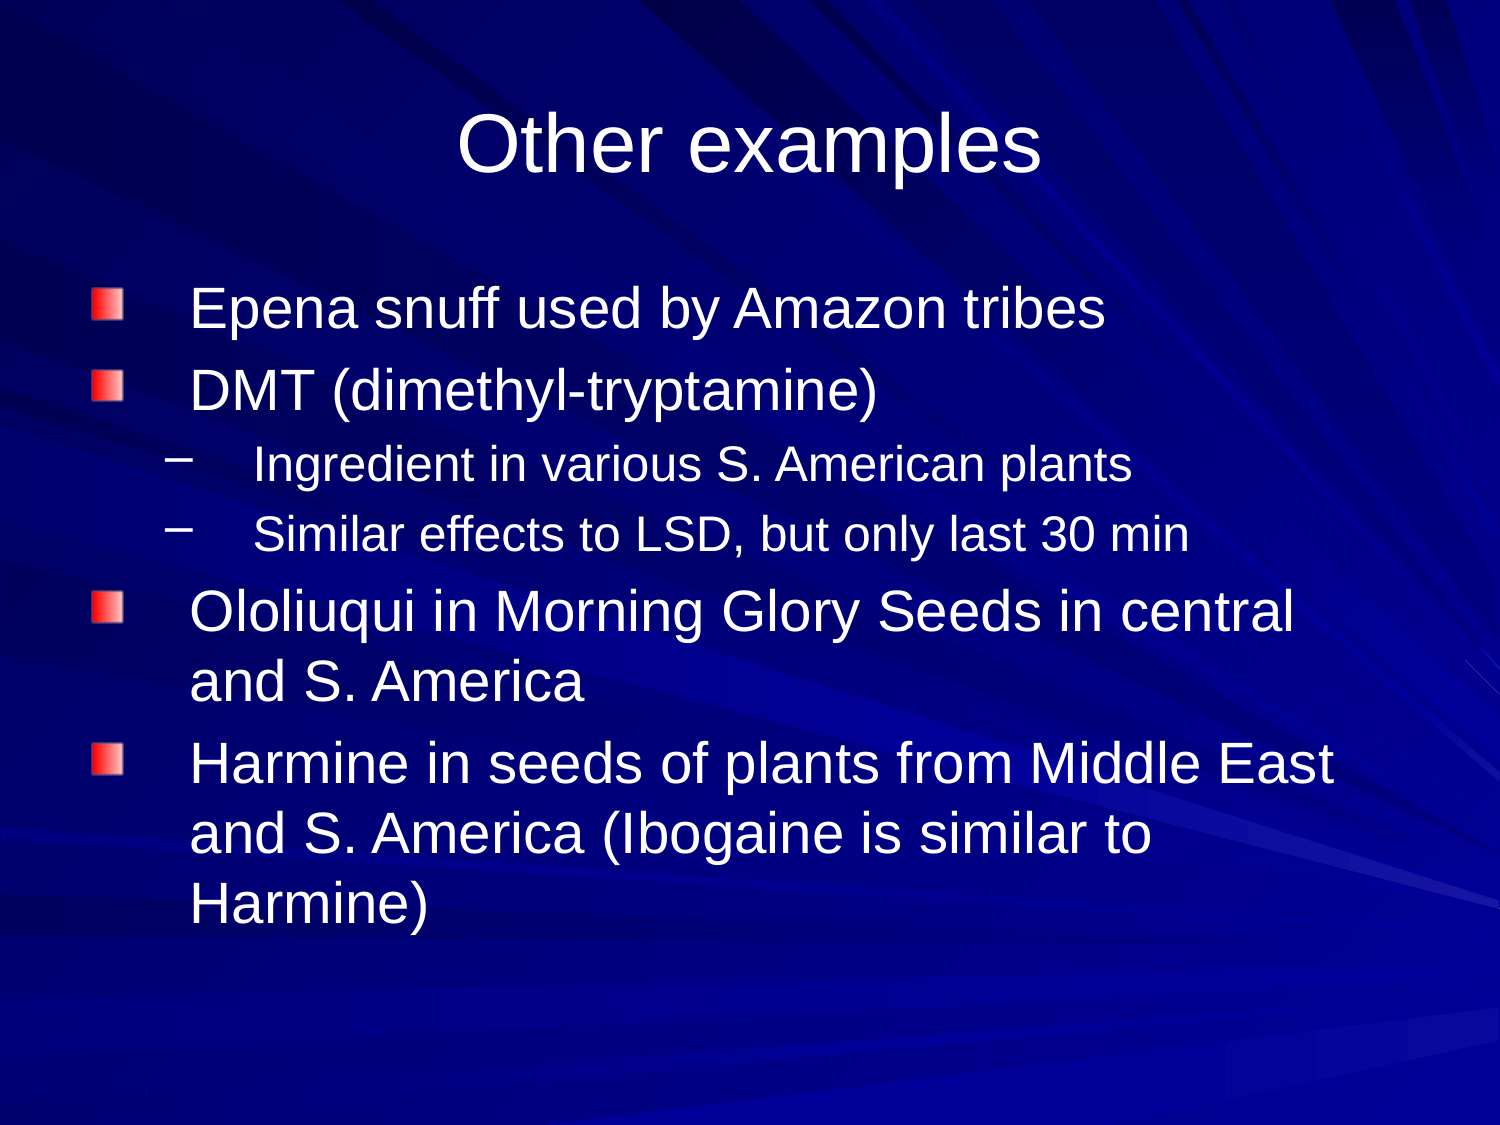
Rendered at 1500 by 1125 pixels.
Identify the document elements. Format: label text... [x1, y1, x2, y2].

title Other examples [74, 45, 1426, 234]
picture [90, 286, 127, 324]
picture [90, 741, 127, 779]
list Epena snuff used by Amazon tribes DMT (dimethyl-tryptamine) Ingredient in various S. American plants Similar effects to LSD, but only last 30 min Ololiuqui in Morning Glory Seeds in central and S. America Harmine in seeds of plants from Middle East and S. America (Ibogaine is similar to Harmine) [74, 262, 1426, 1006]
picture [90, 368, 127, 405]
picture [90, 589, 127, 627]
